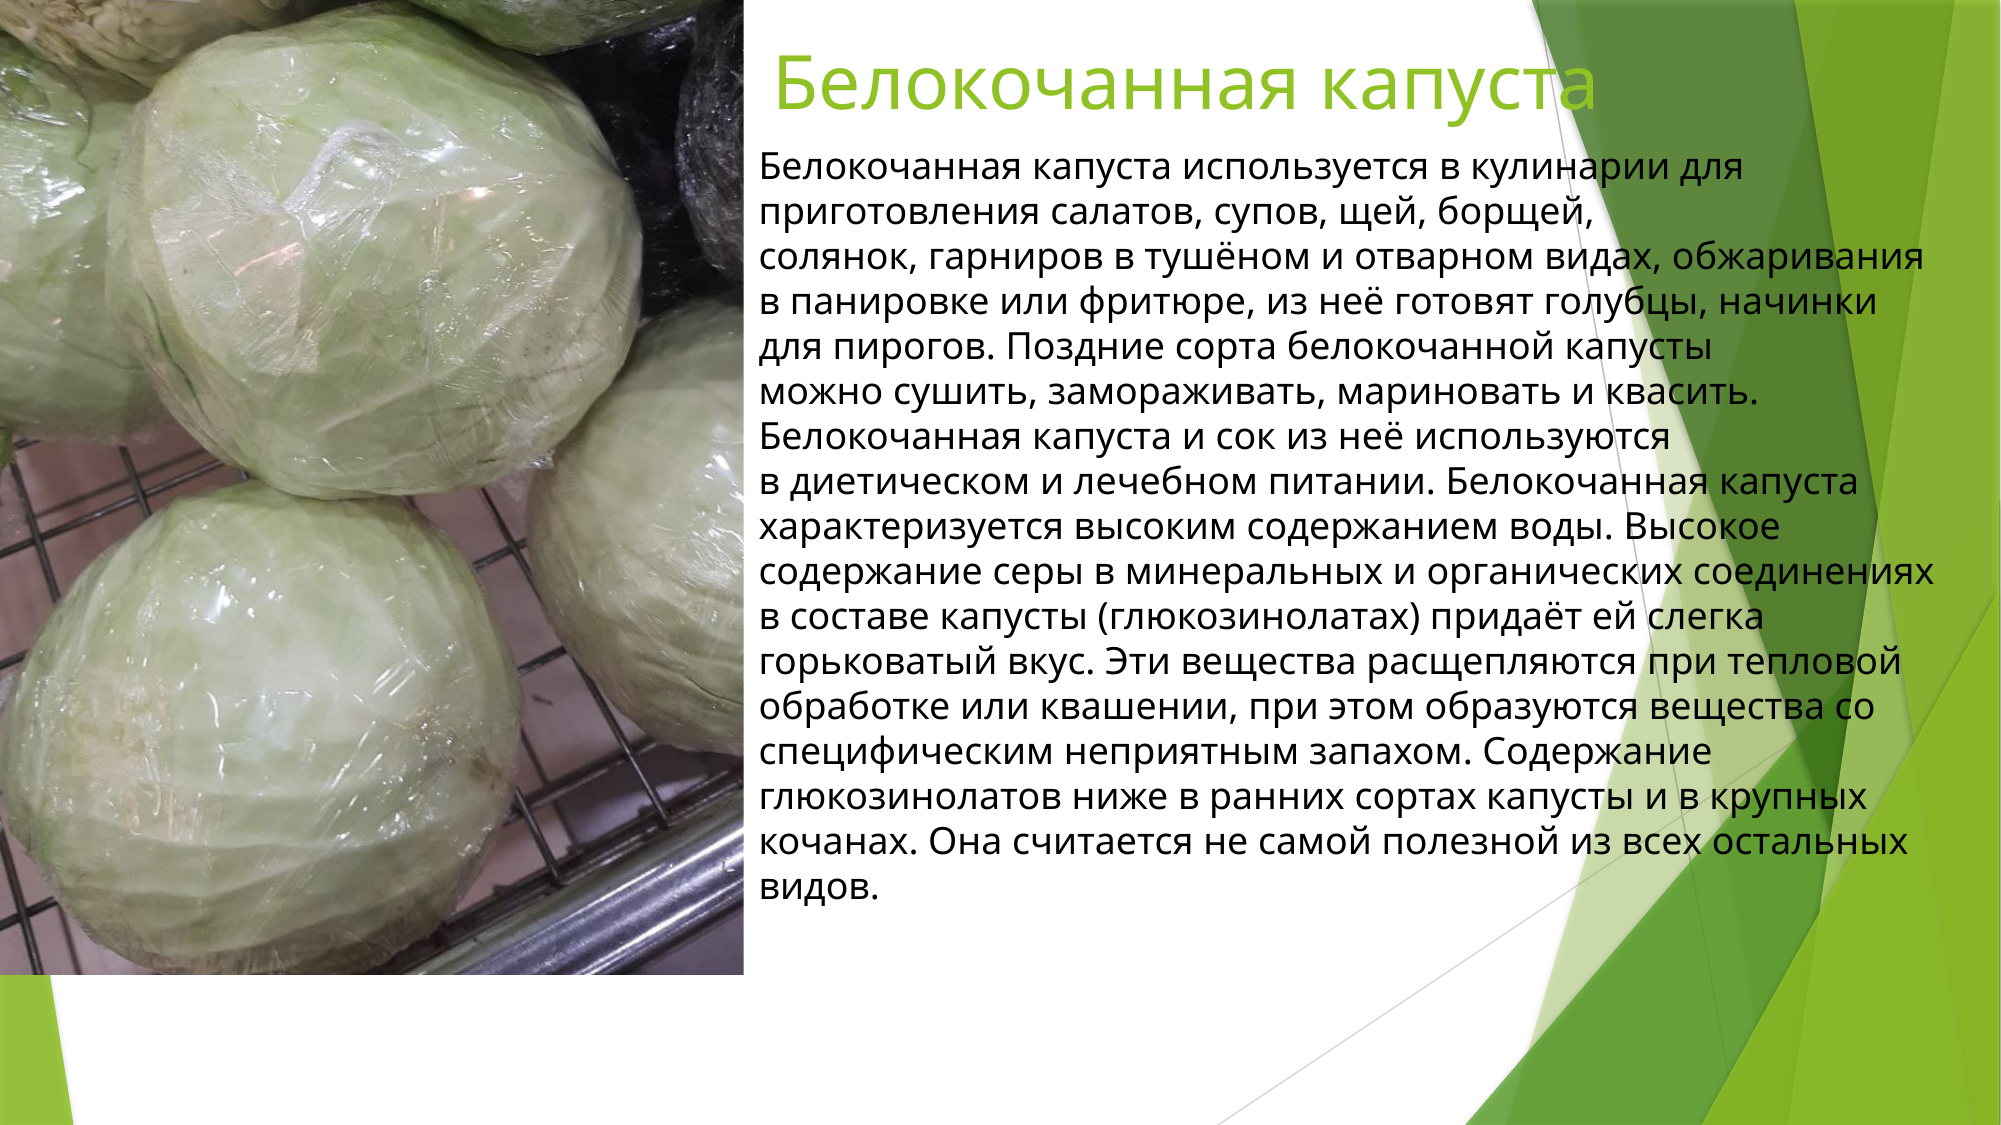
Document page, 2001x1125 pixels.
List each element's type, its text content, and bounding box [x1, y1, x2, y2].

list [0, 0, 745, 1125]
text_box Белокочанная капуста используется в кулинарии для приготовления салатов, супов, щей, борщей, солянок, гарниров в тушёном и отварном видах, обжаривания в панировке или фритюре, из неё готовят голубцы, начинки для пирогов. Поздние сорта белокочанной капусты можно сушить, замораживать, мариновать и квасить. Белокочанная капуста и сок из неё используются в диетическом и лечебном питании. Белокочанная капуста характеризуется высоким содержанием воды. Высокое содержание серы в минеральных и органических соединениях в составе капусты (глюкозинолатах) придаёт ей слегка горьковатый вкус. Эти вещества расщепляются при тепловой обработке или квашении, при этом образуются вещества со специфическим неприятным запахом. Содержание глюкозинолатов ниже в ранних сортах капусты и в крупных кочанах. Она считается не самой полезной из всех остальных видов. [748, 134, 1964, 914]
title Белокочанная капуста [757, 26, 1686, 134]
